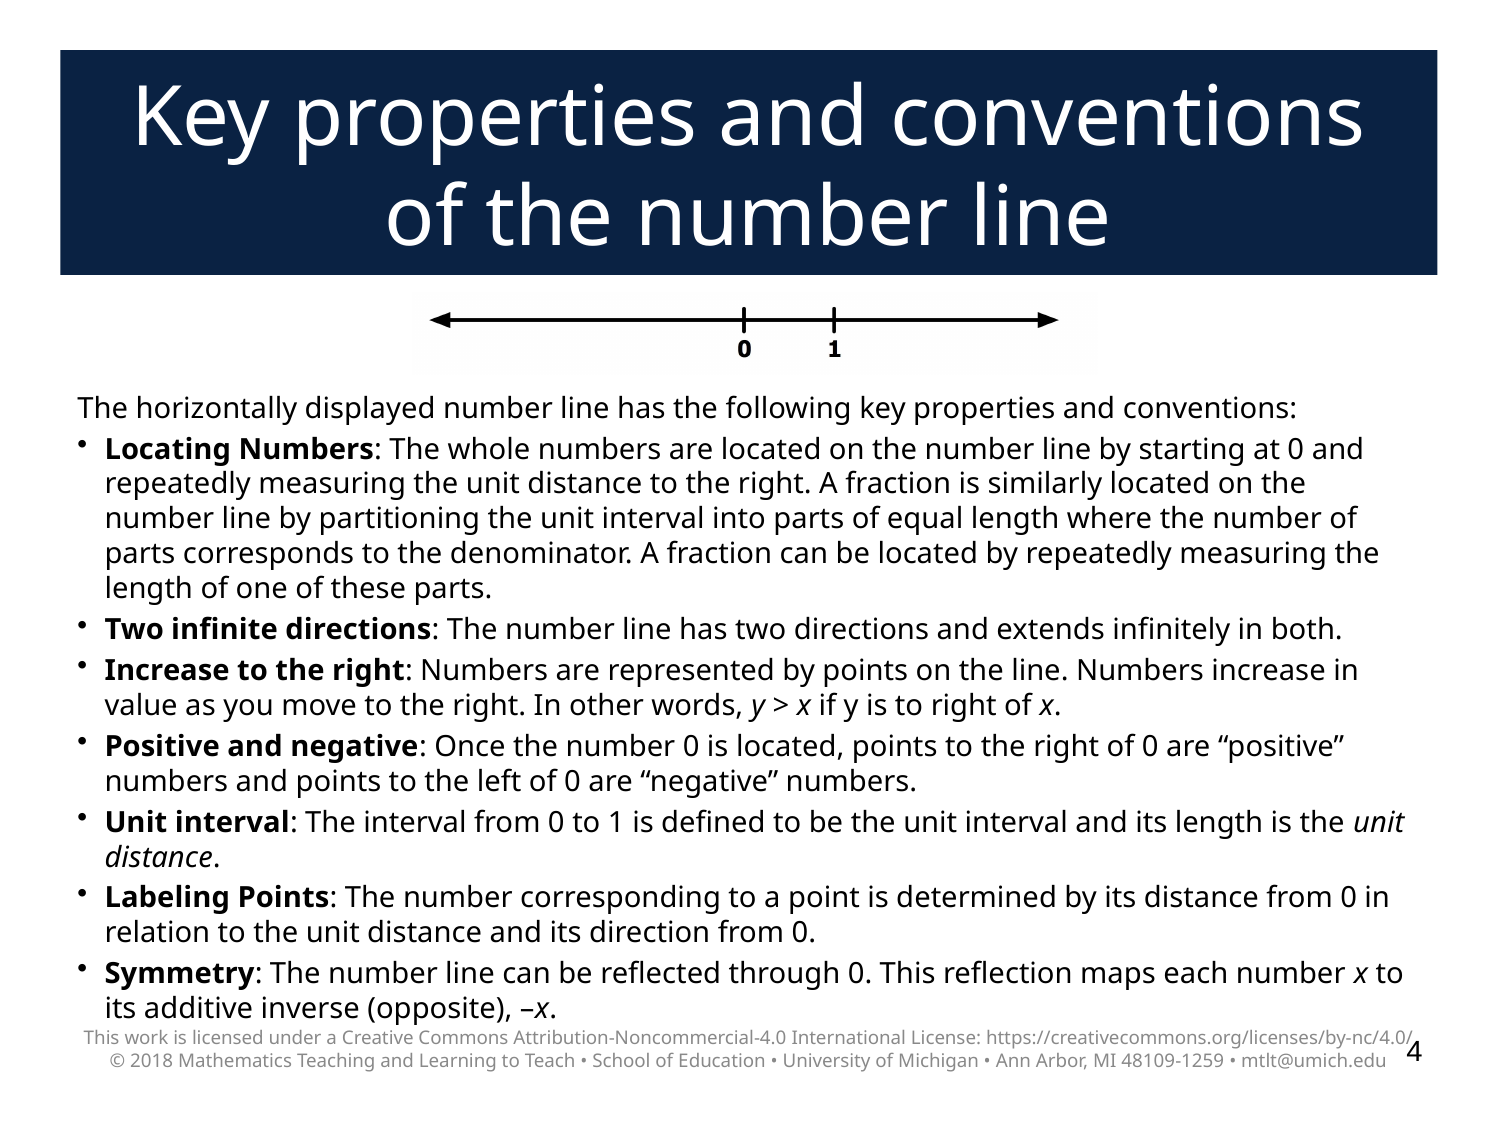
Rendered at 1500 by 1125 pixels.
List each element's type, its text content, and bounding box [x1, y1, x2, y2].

footer This work is licensed under a Creative Commons Attribution-Noncommercial-4.0 International License: https://creativecommons.org/licenses/by-nc/4.0/ © 2018 Mathematics Teaching and Learning to Teach • School of Education • University of Michigan • Ann Arbor, MI 48109-1259 • mtlt@umich.edu [62, 1009, 1438, 1088]
picture [412, 291, 1098, 375]
title Key properties and conventions of the number line [60, 50, 1438, 275]
list The horizontally displayed number line has the following key properties and conventions: Locating Numbers: The whole numbers are located on the number line by starting at 0 and repeatedly measuring the unit distance to the right. A fraction is similarly located on the number line by partitioning the unit interval into parts of equal length where the number of parts corresponds to the denominator. A fraction can be located by repeatedly measuring the length of one of these parts. Two infinite directions: The number line has two directions and extends infinitely in both. Increase to the right: Numbers are represented by points on the line. Numbers increase in value as you move to the right. In other words, y > x if y is to right of x. Positive and negative: Once the number 0 is located, points to the right of 0 are “positive” numbers and points to the left of 0 are “negative” numbers. Unit interval: The interval from 0 to 1 is defined to be the unit interval and its length is the unit distance. Labeling Points: The number corresponding to a point is determined by its distance from 0 in relation to the unit distance and its direction from 0. Symmetry: The number line can be reflected through 0. This reflection maps each number x to its additive inverse (opposite), –x. [62, 299, 1438, 1005]
